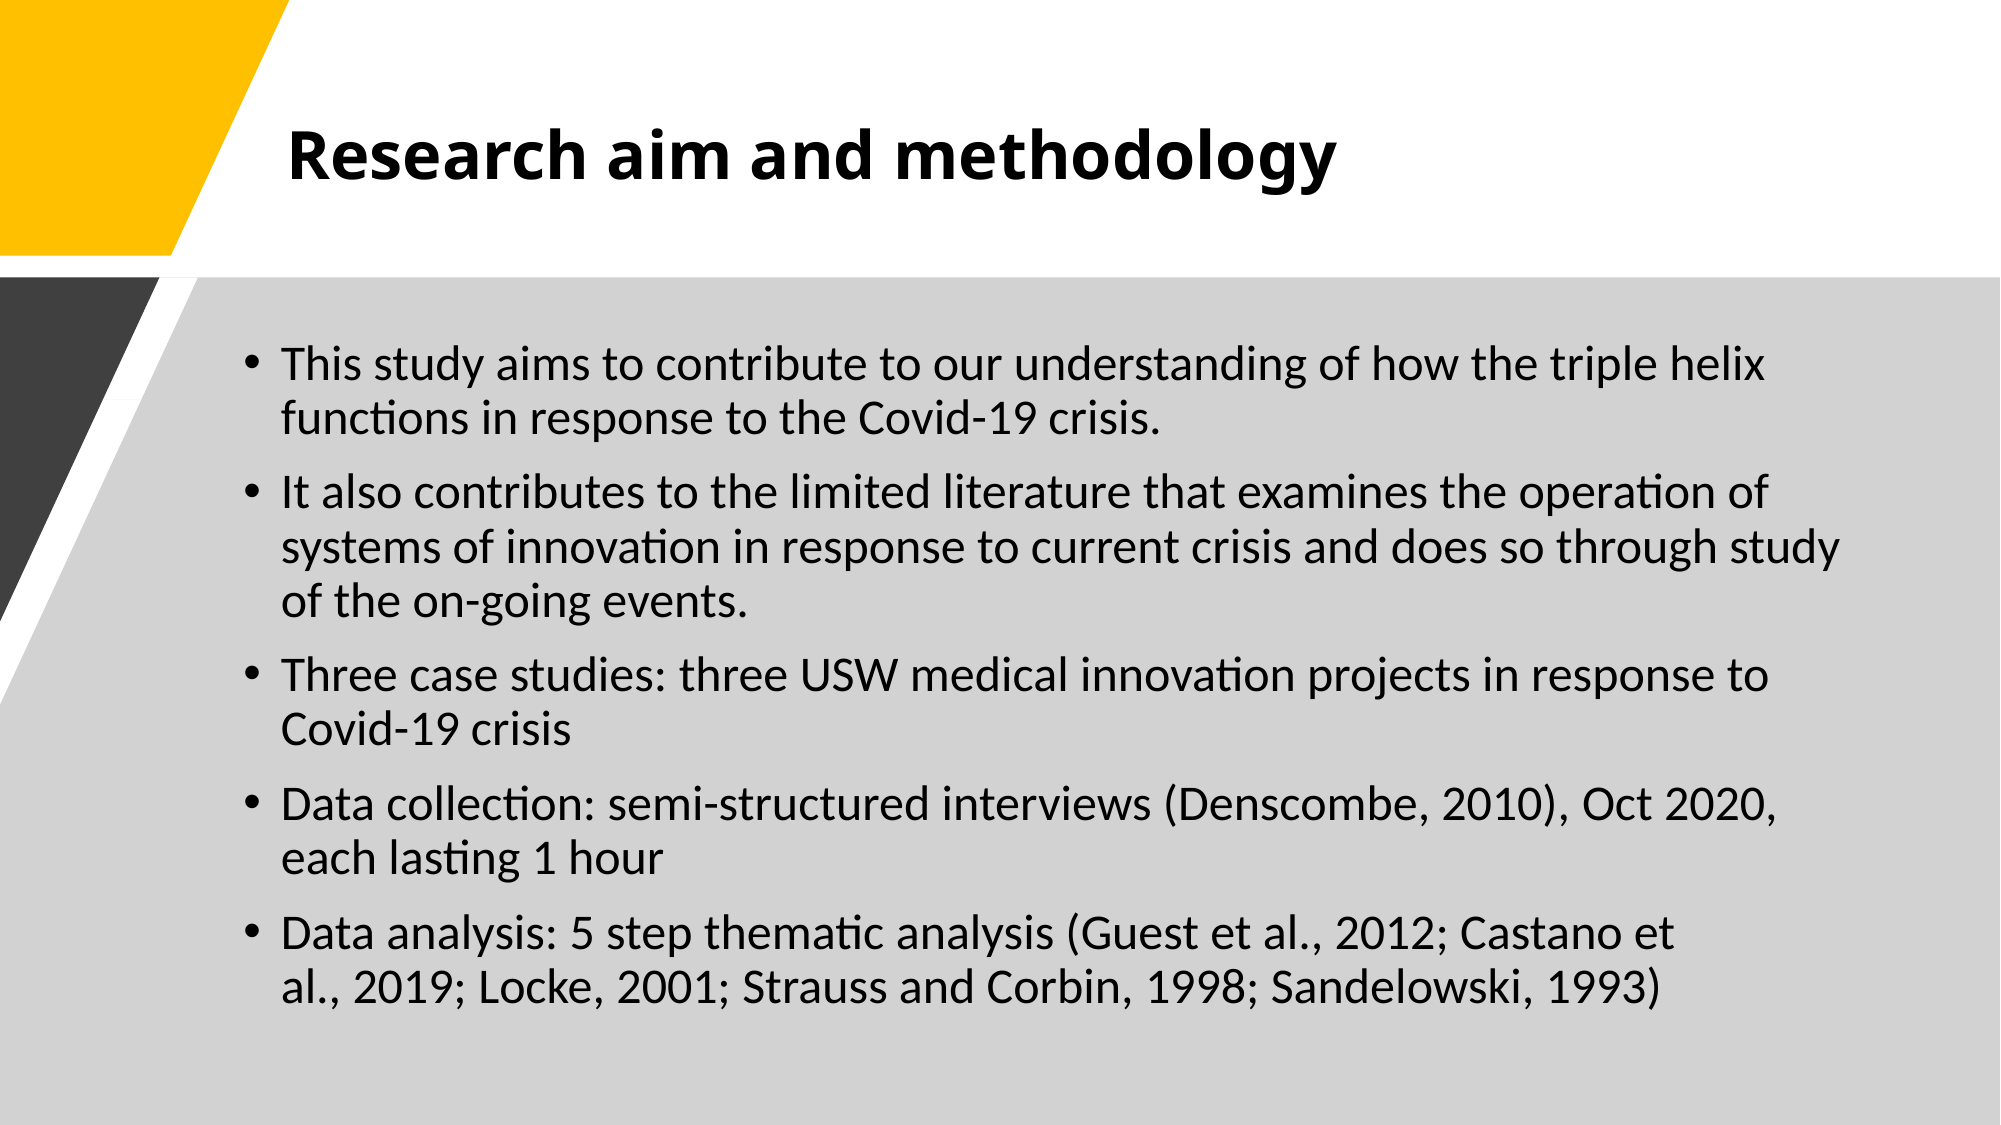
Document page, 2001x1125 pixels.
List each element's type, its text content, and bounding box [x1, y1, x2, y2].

text_box [0, 0, 291, 257]
text_box [0, 276, 2000, 1125]
title Research aim and methodology [271, 60, 1808, 255]
list This study aims to contribute to our understanding of how the triple helix functions in response to the Covid-19 crisis. It also contributes to the limited literature that examines the operation of systems of innovation in response to current crisis and does so through study of the on-going events. Three case studies: three USW medical innovation projects in response to Covid-19 crisis Data collection: semi-structured interviews (Denscombe, 2010), Oct 2020, each lasting 1 hour Data analysis: 5 step thematic analysis (Guest et al., 2012; Castano et al., 2019; Locke, 2001; Strauss and Corbin, 1998; Sandelowski, 1993) [228, 329, 1870, 1113]
text_box [0, 276, 162, 622]
